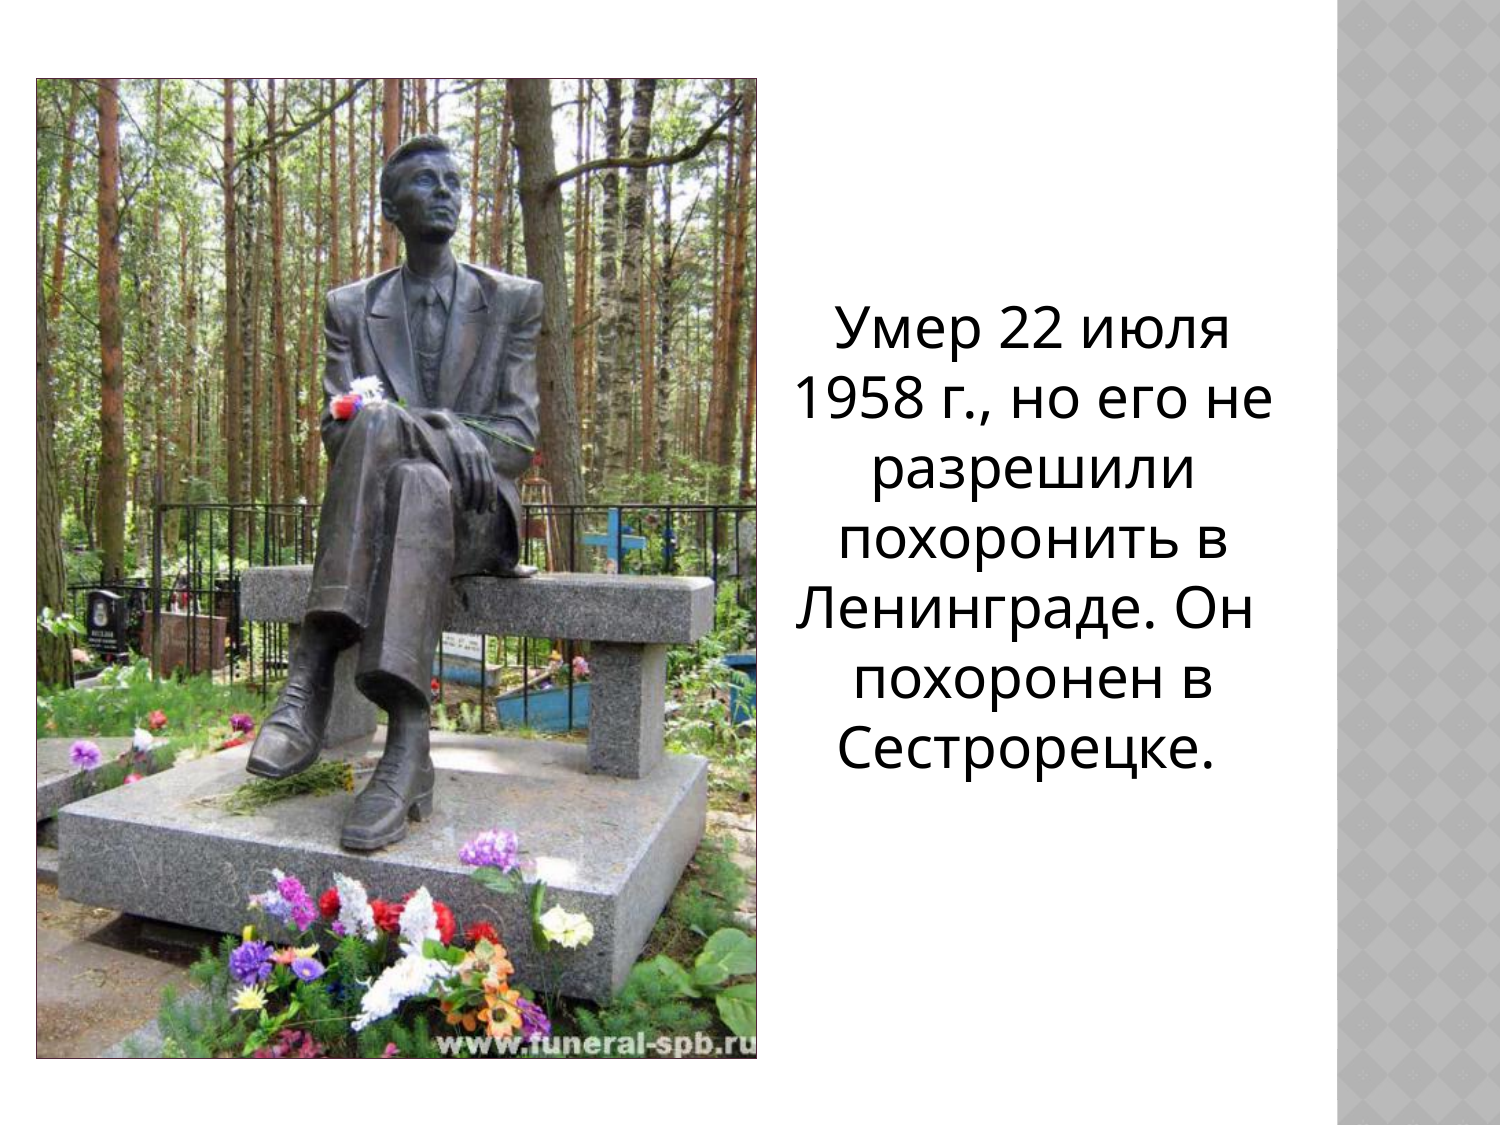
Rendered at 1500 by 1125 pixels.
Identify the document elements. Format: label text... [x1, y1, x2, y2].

text_box Умер 22 июля 1958 г., но его не разрешили похоронить в Ленинграде. Он похоронен в Сестрорецке. [773, 282, 1294, 788]
picture [35, 77, 758, 1059]
